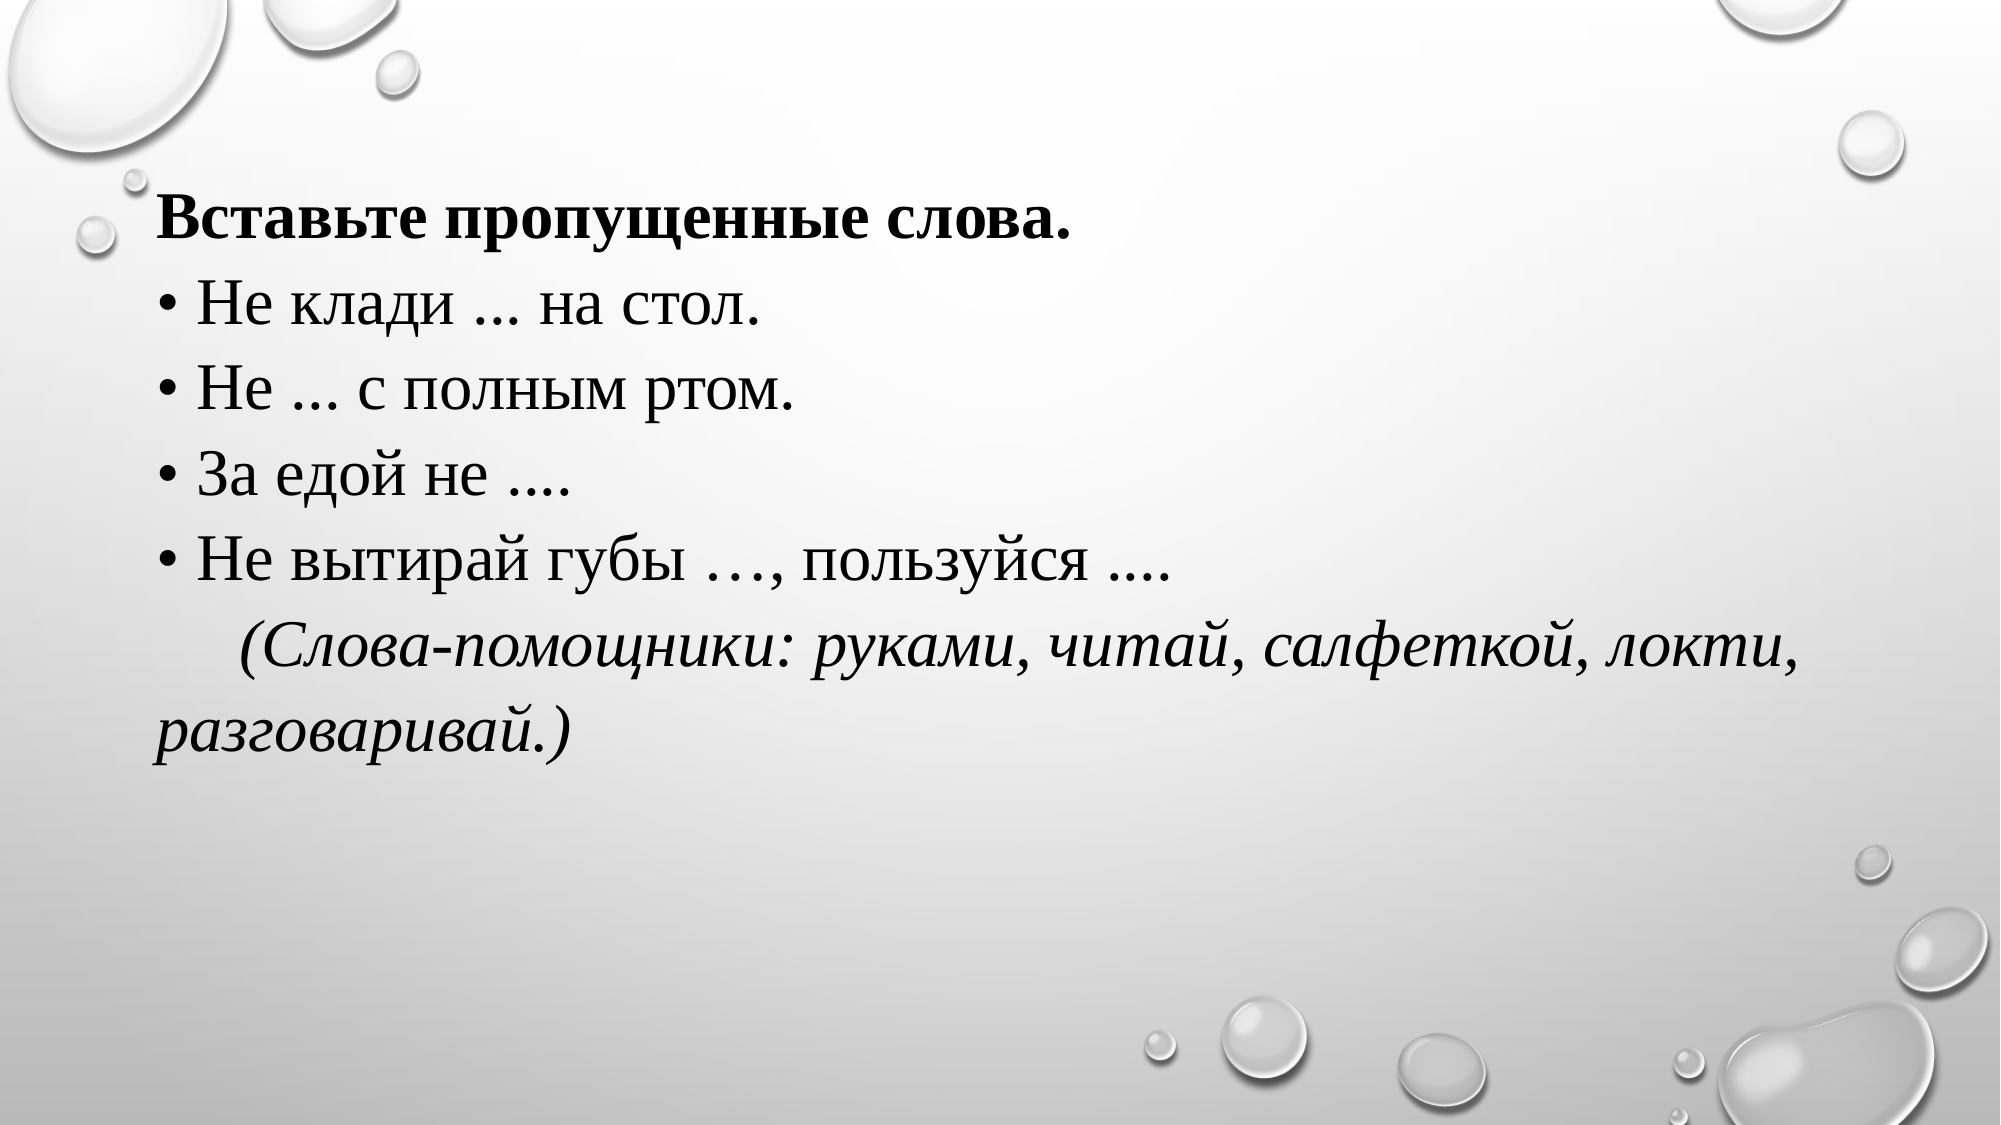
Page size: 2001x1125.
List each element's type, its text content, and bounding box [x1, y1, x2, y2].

text_box Вставьте пропущенные слова. • Не клади ... на стол. • Не ... с полным ртом. • За едой не .... • Не вытирай губы …, пользуйся .... (Слова-помощники: руками, читай, салфеткой, локти, разговаривай.) [141, 158, 1859, 773]
picture [0, 0, 2000, 1125]
